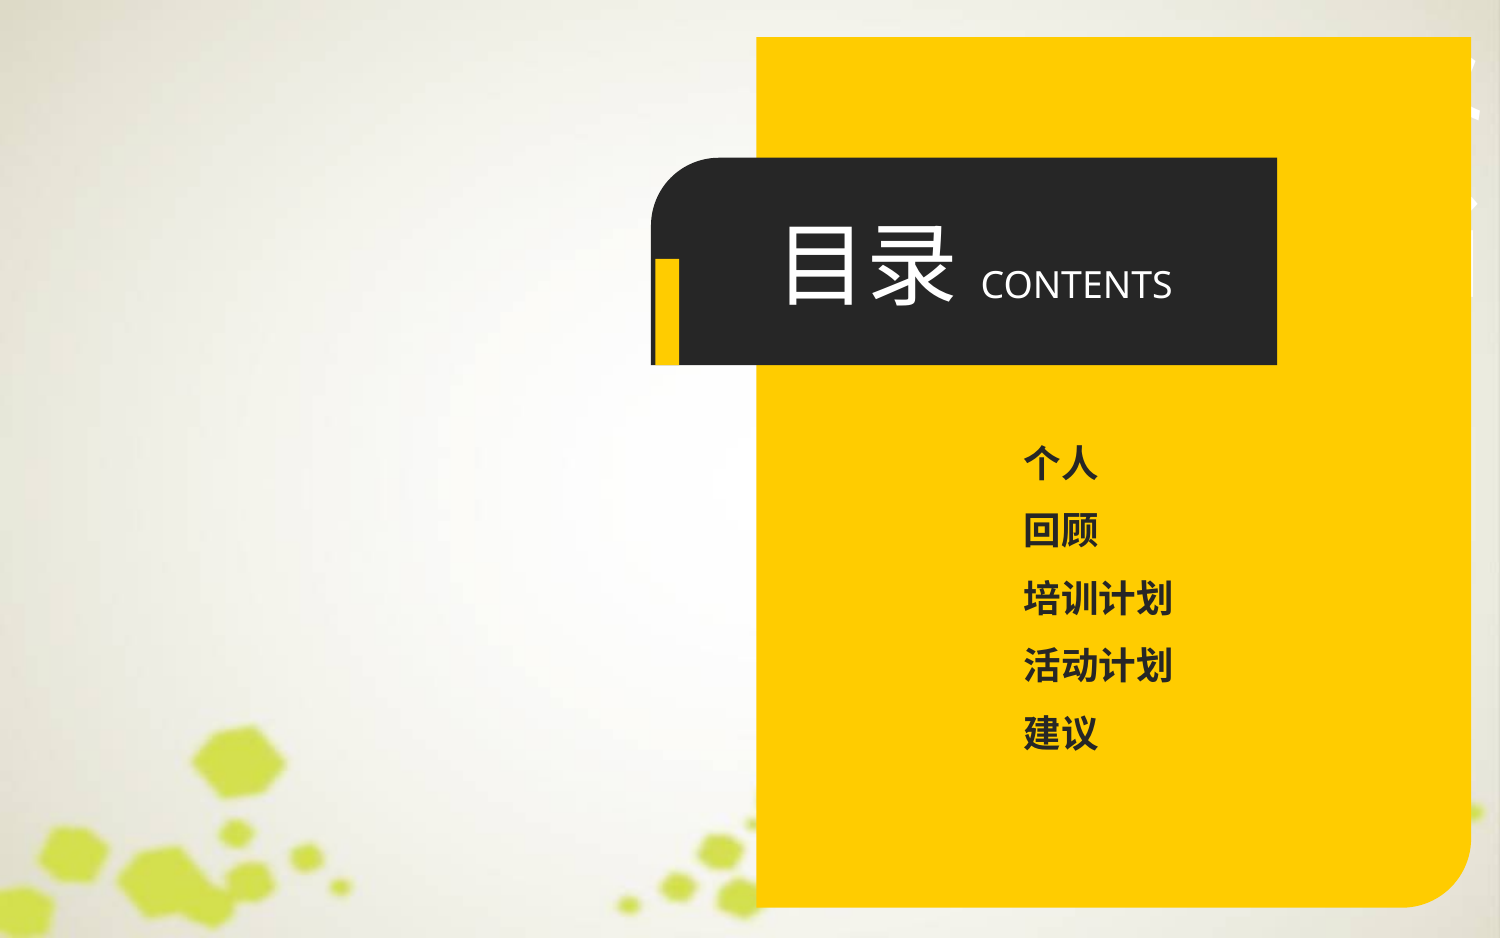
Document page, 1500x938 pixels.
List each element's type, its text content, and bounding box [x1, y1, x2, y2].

text_box 个人 回顾 培训计划 活动计划 建议 [1009, 409, 1189, 762]
text_box 目录CONTENTS [648, 155, 1280, 368]
picture [0, 0, 1500, 938]
slide_number 22 [1074, 907, 1425, 919]
text_box [754, 35, 1474, 910]
text_box [653, 257, 681, 367]
